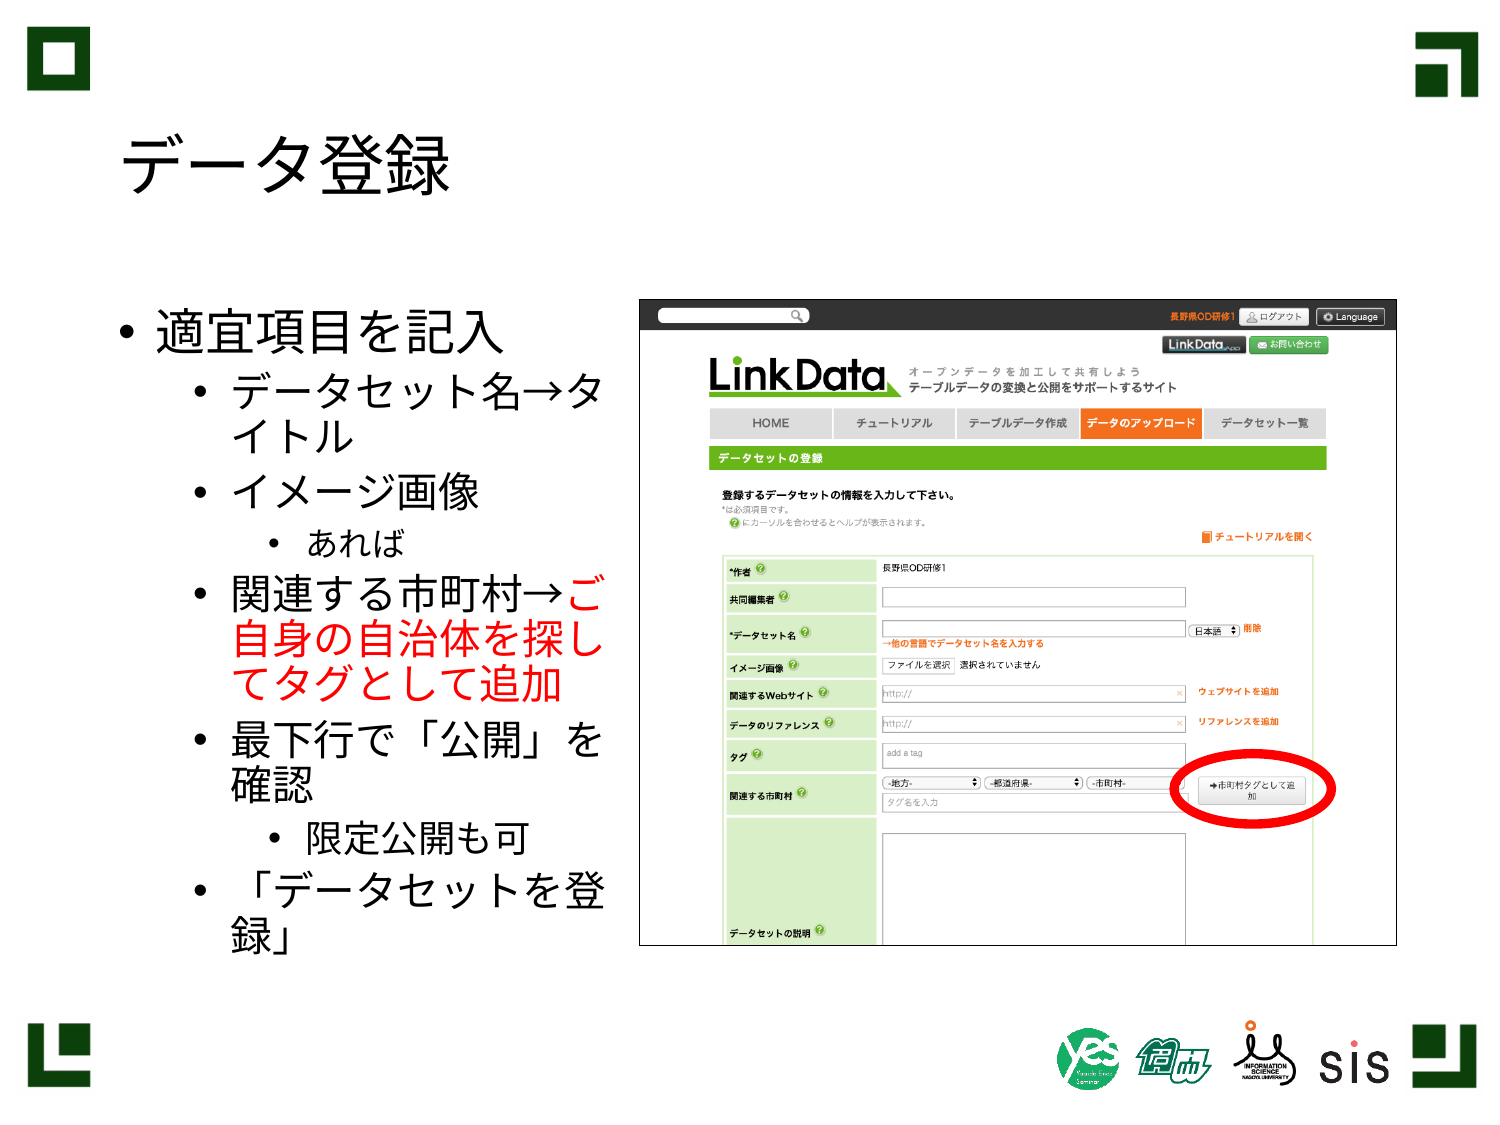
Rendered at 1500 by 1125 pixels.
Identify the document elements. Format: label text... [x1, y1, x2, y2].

picture [1406, 1017, 1483, 1095]
picture [1315, 1037, 1393, 1086]
picture [1057, 1028, 1119, 1090]
list 適宜項目を記入 データセット名→タイトル イメージ画像 あれば 関連する市町村→ご自身の自治体を探してタグとして追加 最下行で「公開」を確認 限定公開も可 「データセットを登録」 [103, 299, 640, 1014]
picture [1133, 1035, 1214, 1086]
picture [1406, 23, 1489, 106]
picture [639, 299, 1397, 946]
picture [21, 22, 96, 95]
picture [19, 1015, 96, 1095]
title データ登録 [103, 59, 1397, 278]
picture [1233, 1020, 1296, 1086]
